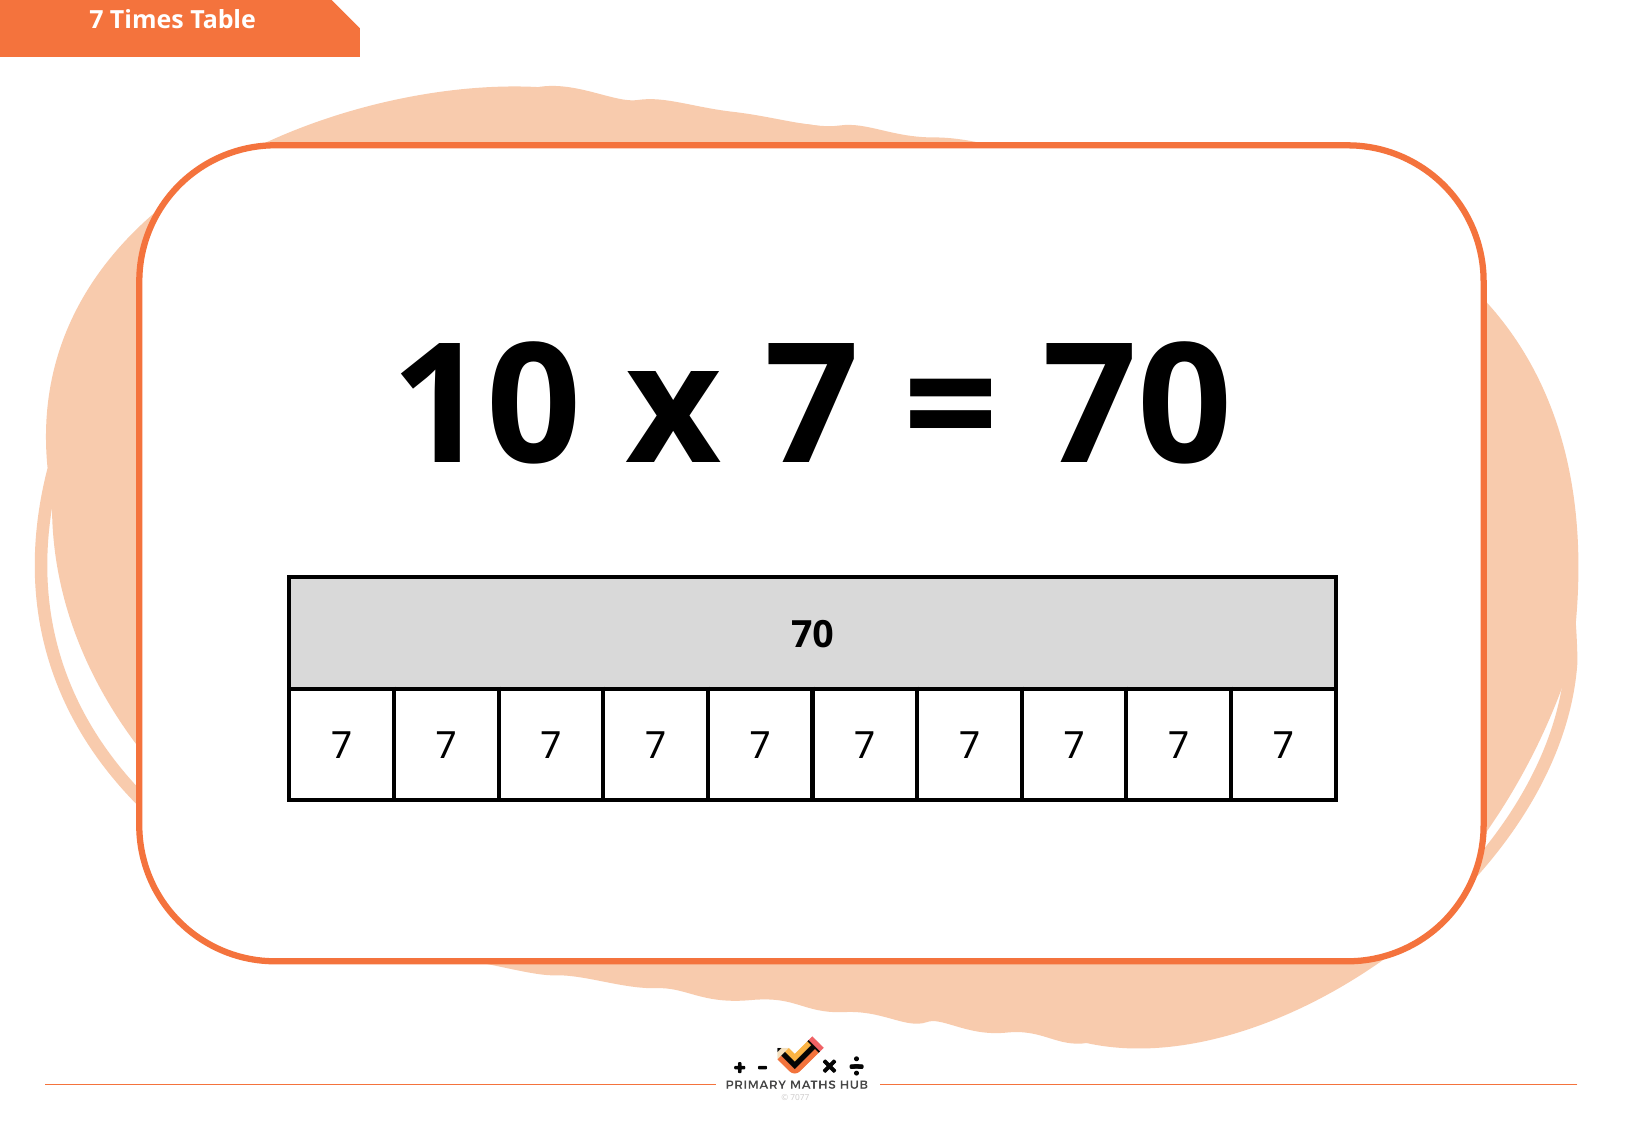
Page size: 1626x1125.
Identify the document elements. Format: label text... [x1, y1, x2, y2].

table_cell 7 [710, 691, 810, 798]
table_cell 7 [291, 691, 392, 798]
text_box [496, 960, 1374, 1044]
table_cell 7 [815, 691, 915, 798]
table_cell 7 [501, 691, 601, 798]
text_box [273, 91, 956, 144]
text_box [138, 144, 1485, 963]
table_cell 7 [1024, 691, 1124, 798]
table_cell 7 [605, 691, 706, 798]
text_box © 7077 [720, 1084, 870, 1110]
table_cell 7 [1233, 691, 1334, 798]
text_box 10 x 7 = 70 [140, 288, 1485, 503]
picture [722, 1034, 872, 1094]
table_header 70 [291, 579, 1334, 687]
table_cell 7 [1128, 691, 1229, 798]
table_cell 7 [396, 691, 497, 798]
text_box [1479, 300, 1579, 867]
text_box 7 Times Table [0, 0, 361, 58]
text_box [39, 214, 155, 799]
table_cell 7 [919, 691, 1020, 798]
